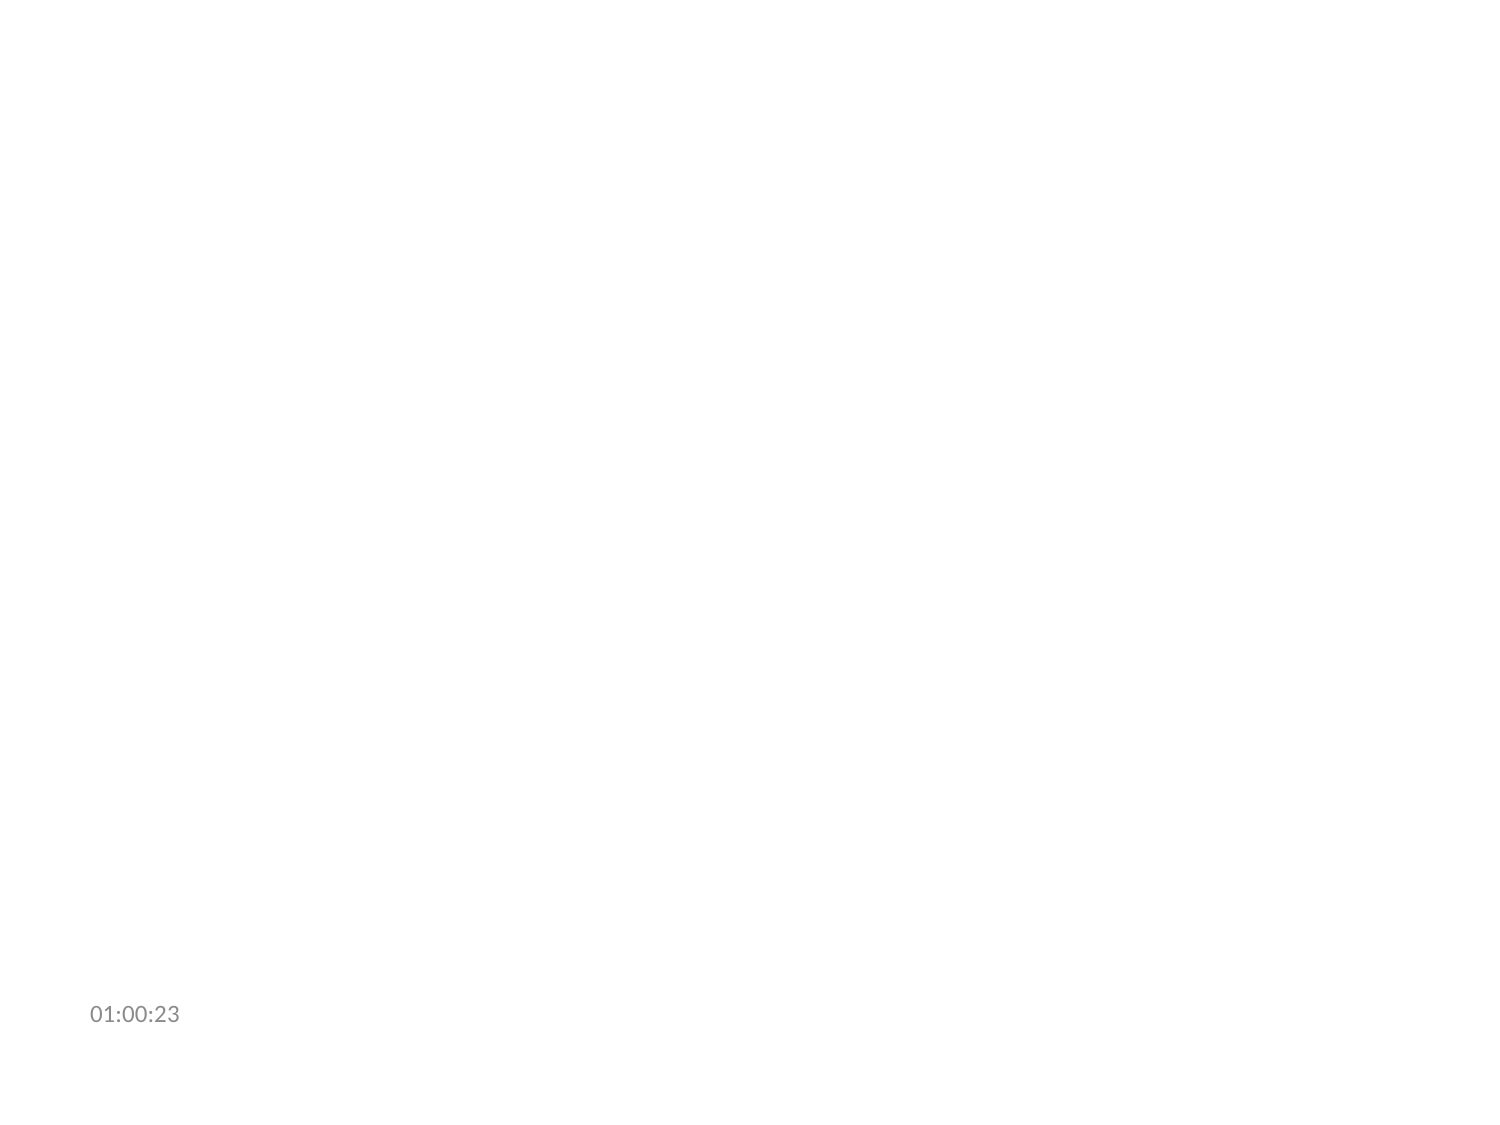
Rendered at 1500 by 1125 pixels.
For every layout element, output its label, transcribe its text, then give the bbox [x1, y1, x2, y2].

text_box 15:35:09 [75, 982, 425, 1043]
